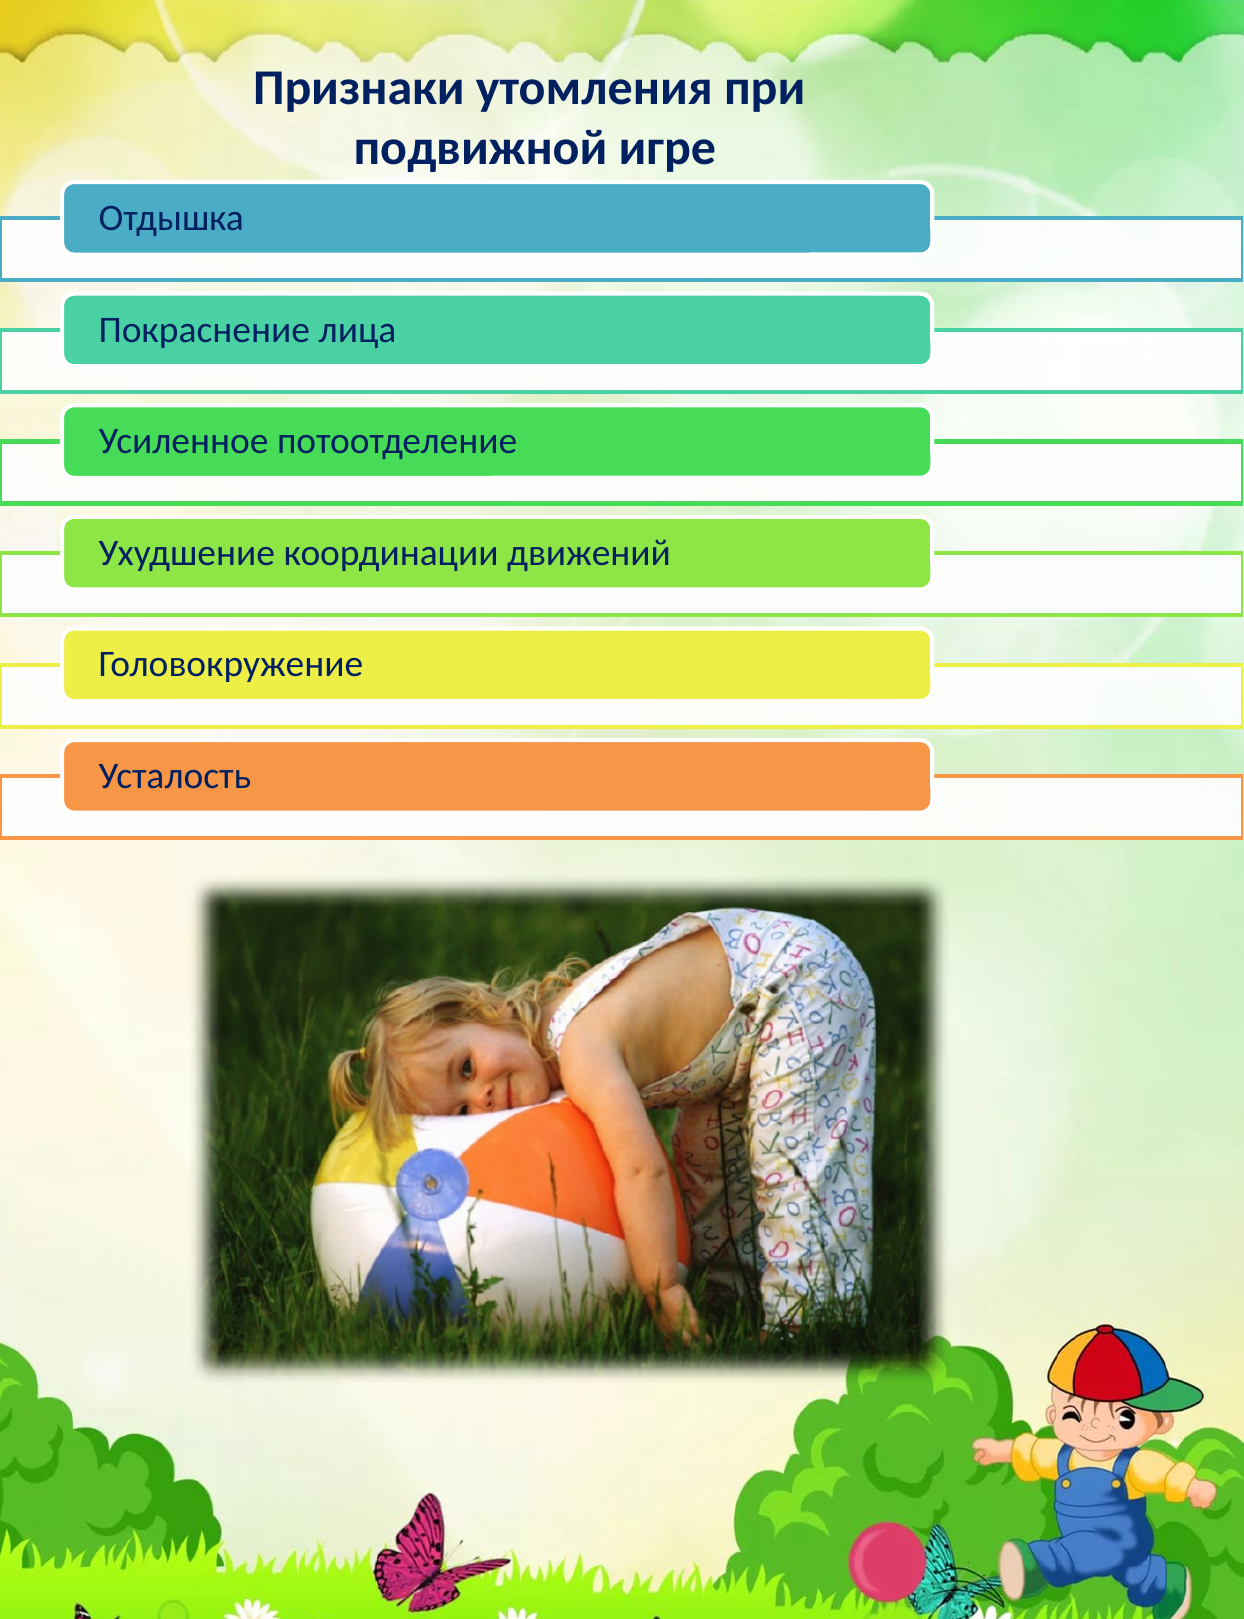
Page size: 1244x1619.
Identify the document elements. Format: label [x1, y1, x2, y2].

picture [0, 857, 1244, 1619]
picture [0, 0, 1244, 164]
text_box [0, 164, 1244, 857]
